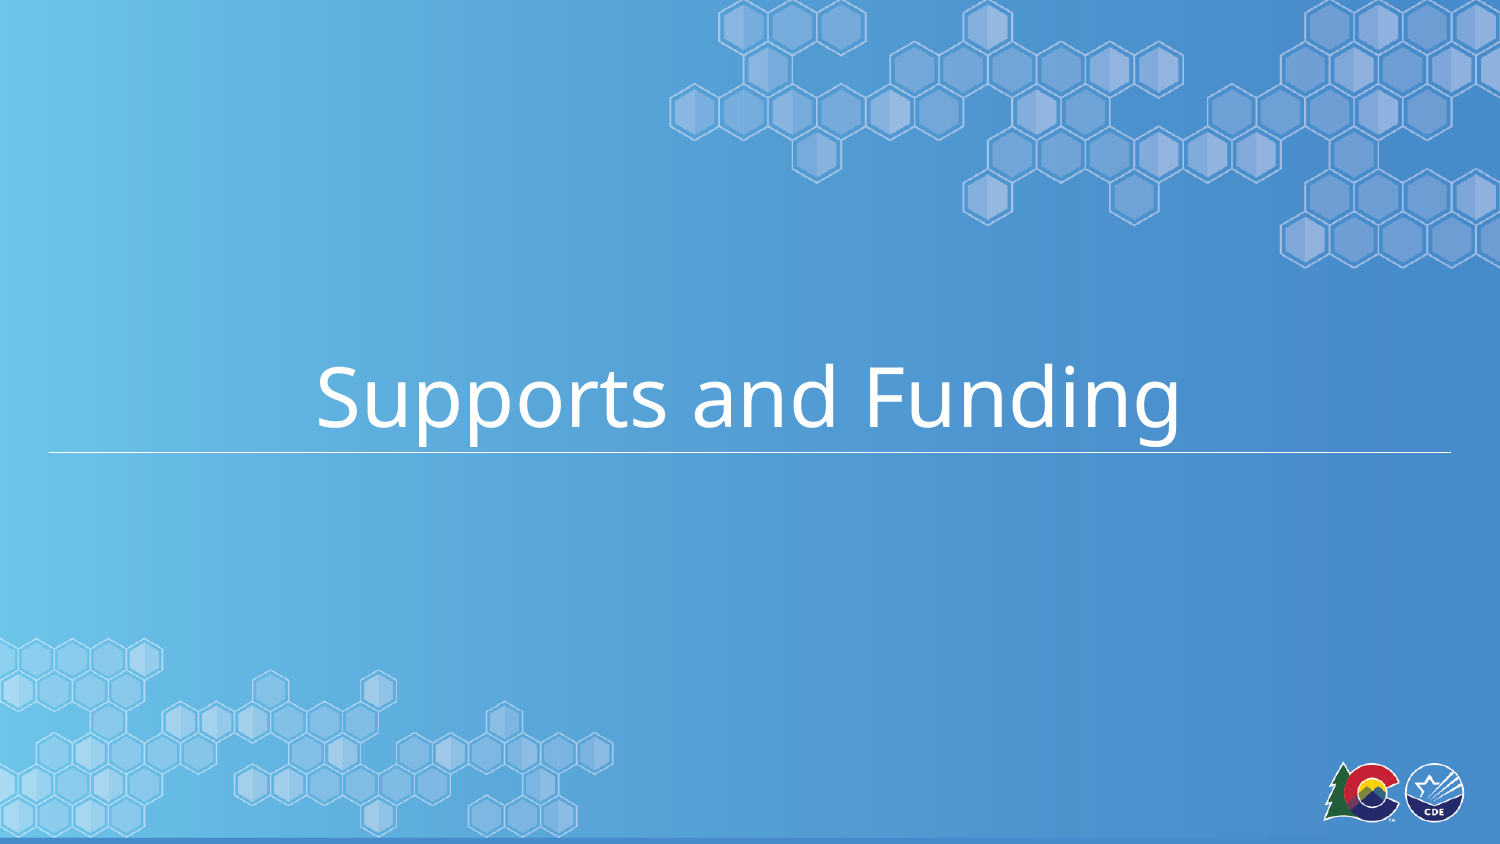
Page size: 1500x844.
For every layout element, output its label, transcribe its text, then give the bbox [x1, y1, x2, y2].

picture [0, 0, 1500, 844]
title Supports and Funding [51, 122, 1449, 459]
